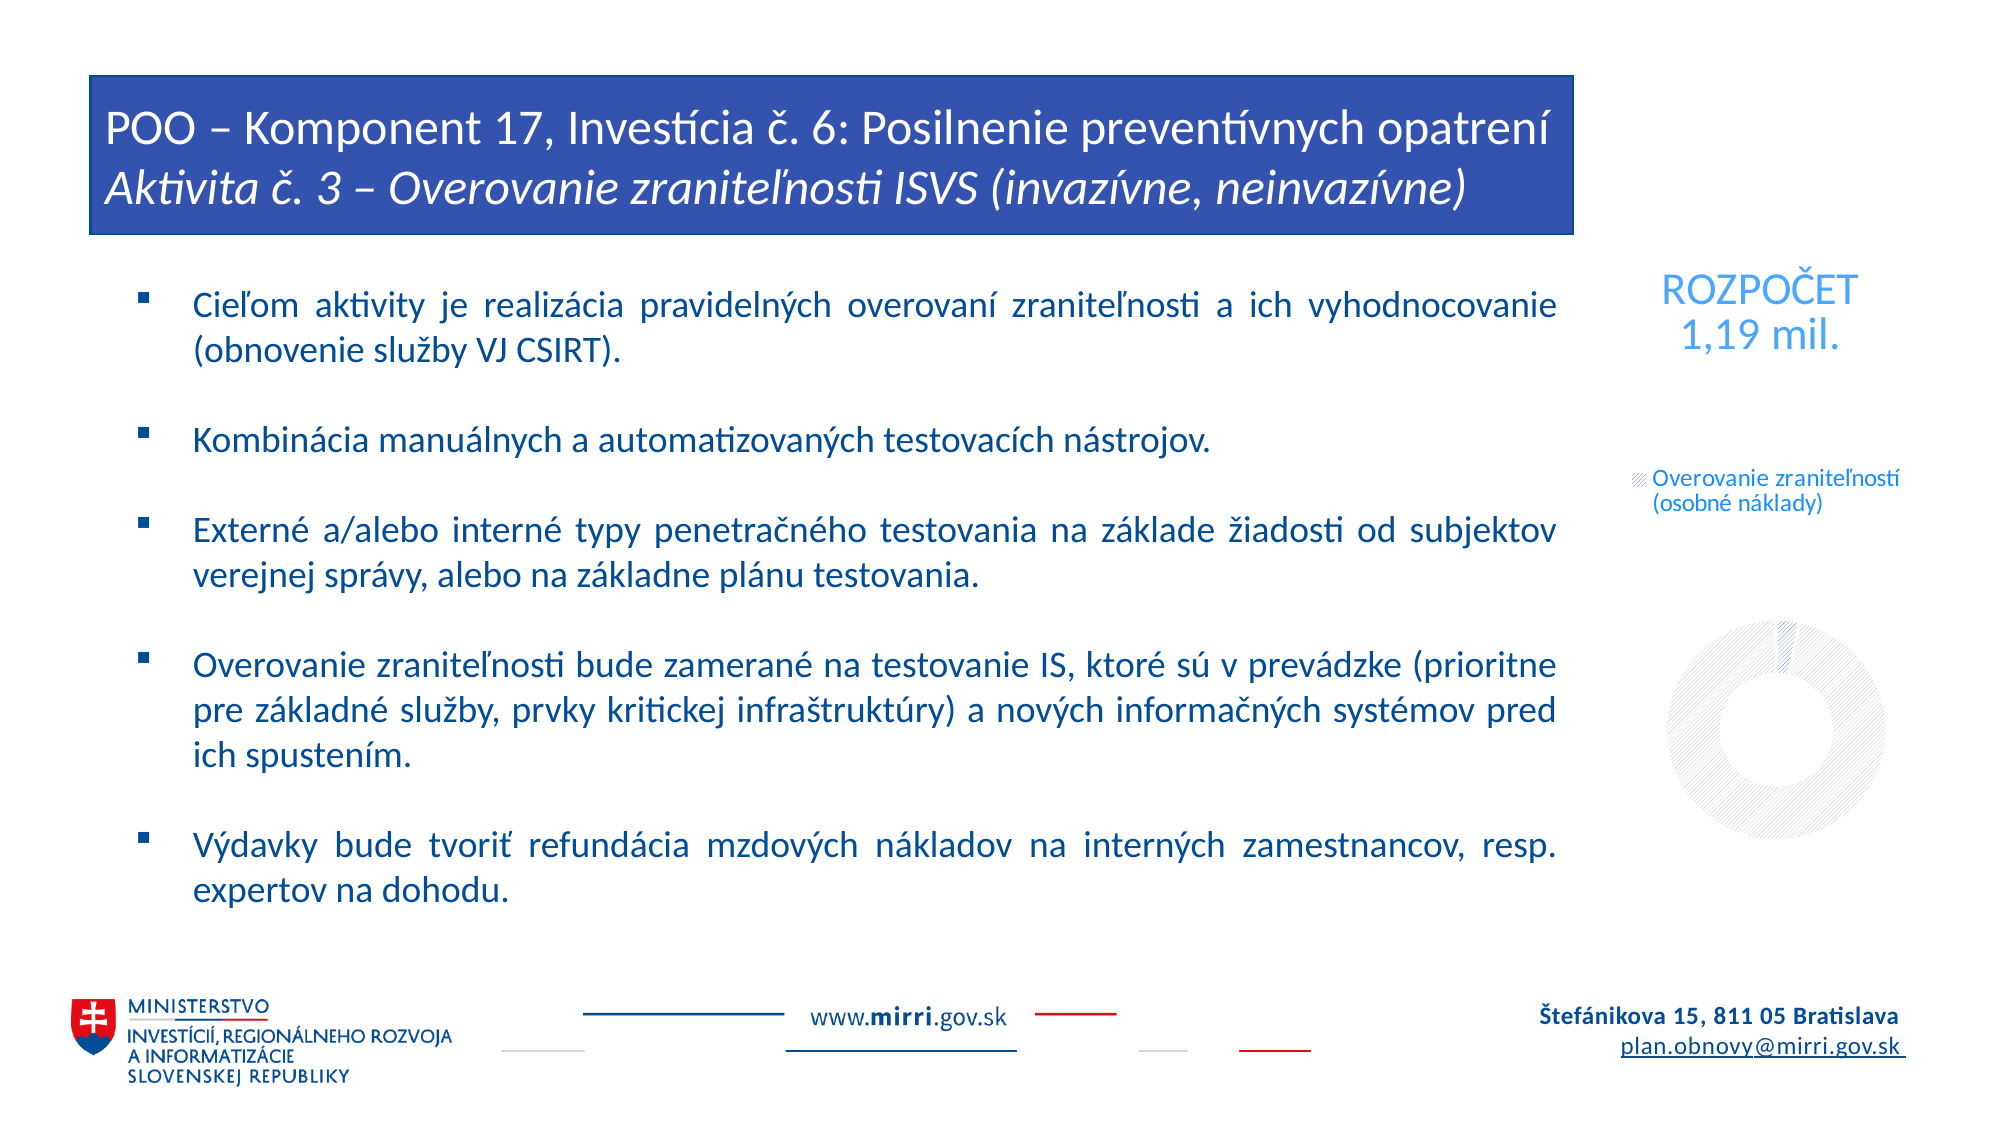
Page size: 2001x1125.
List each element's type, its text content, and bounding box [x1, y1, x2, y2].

picture [501, 1006, 1311, 1052]
chart [1573, 234, 1947, 928]
text_box Cieľom aktivity je realizácia pravidelných overovaní zraniteľnosti a ich vyhodnocovanie (obnovenie služby VJ CSIRT). Kombinácia manuálnych a automatizovaných testovacích nástrojov. Externé a/alebo interné typy penetračného testovania na základe žiadosti od subjektov verejnej správy, alebo na základne plánu testovania. Overovanie zraniteľnosti bude zamerané na testovanie IS, ktoré sú v prevádzke (prioritne pre základné služby, prvky kritickej infraštruktúry) a nových informačných systémov pred ich spustením. Výdavky bude tvoriť refundácia mzdových nákladov na interných zamestnancov, resp. expertov na dohodu. [90, 272, 1574, 963]
picture [71, 999, 452, 1087]
text_box POO – Komponent 17, Investícia č. 6: Posilnenie preventívnych opatrení Aktivita č. 3 – Overovanie zraniteľnosti ISVS (invazívne, neinvazívne) [89, 75, 1574, 235]
